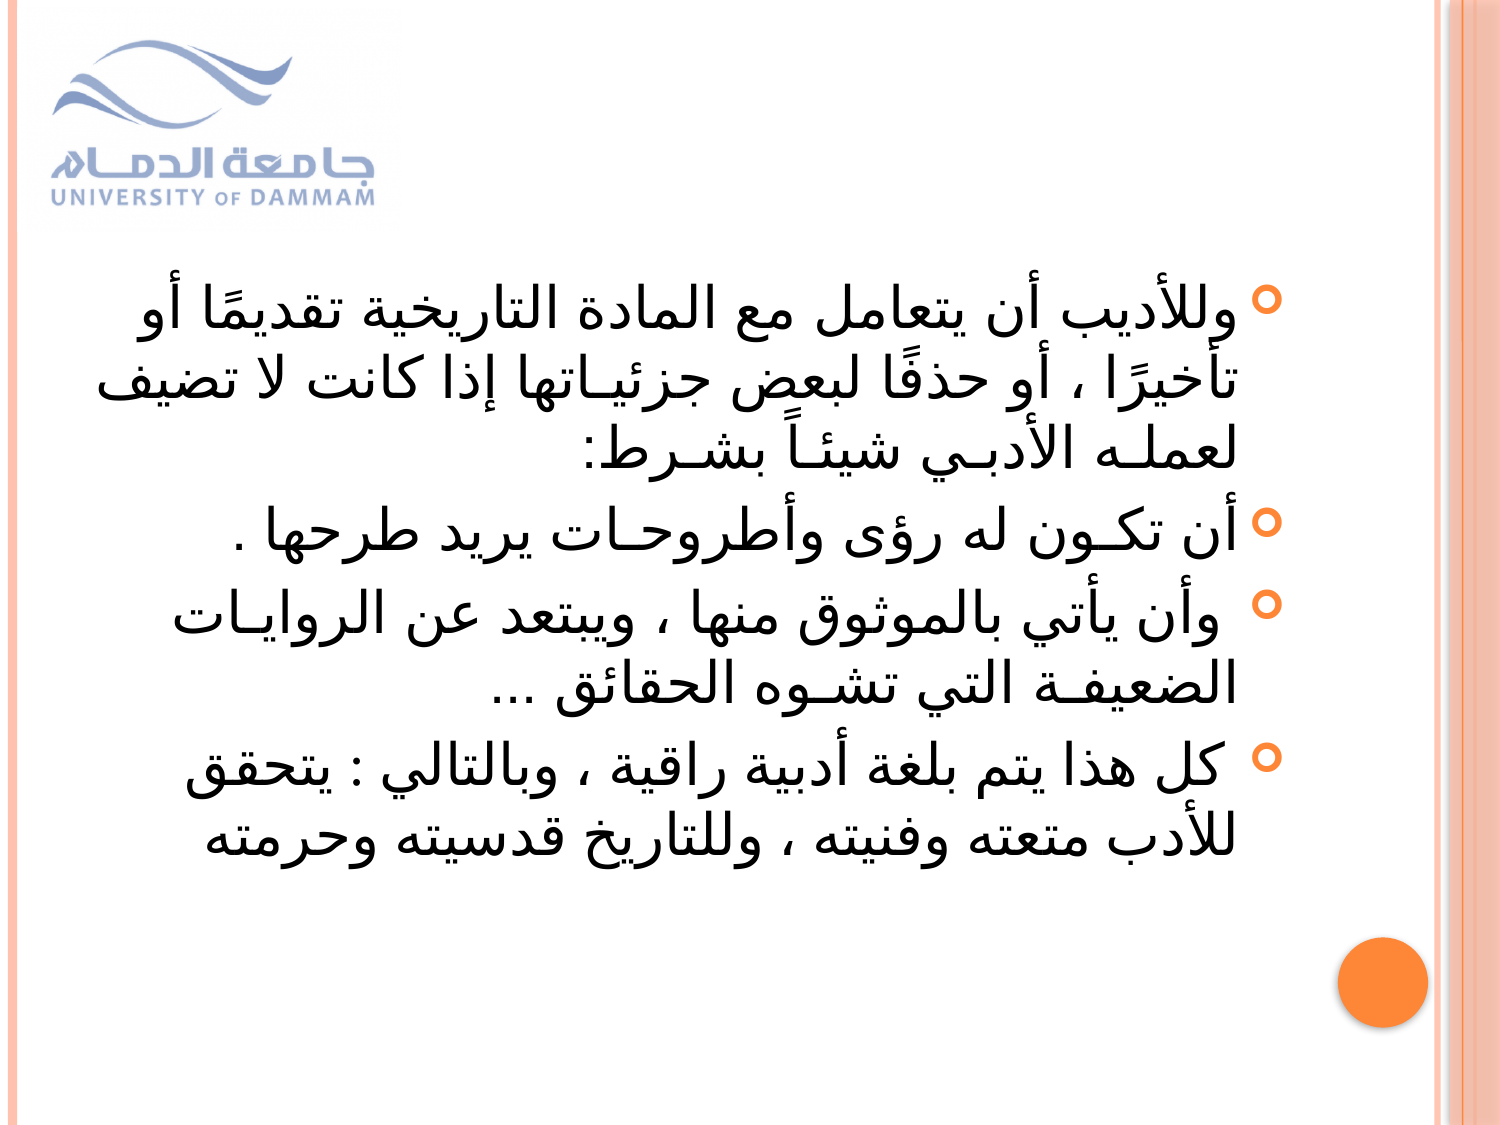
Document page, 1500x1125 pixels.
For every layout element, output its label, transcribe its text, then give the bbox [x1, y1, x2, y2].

picture [17, 7, 402, 233]
list وللأديب أن يتعامل مع المادة التاريخية تقديمًا أو تأخيرًا ، أو حذفًا لبعض جزئيـاتها إذا كانت لا تضيف لعملـه الأدبـي شيئـاً بشـرط: أن تكـون له رؤى وأطروحـات يريد طرحها . وأن يأتي بالموثوق منها ، ويبتعد عن الروايـات الضعيفـة التي تشـوه الحقائق ... كل هذا يتم بلغة أدبية راقية ، وبالتالي : يتحقق للأدب متعته وفنيته ، وللتاريخ قدسيته وحرمته [74, 262, 1301, 1063]
